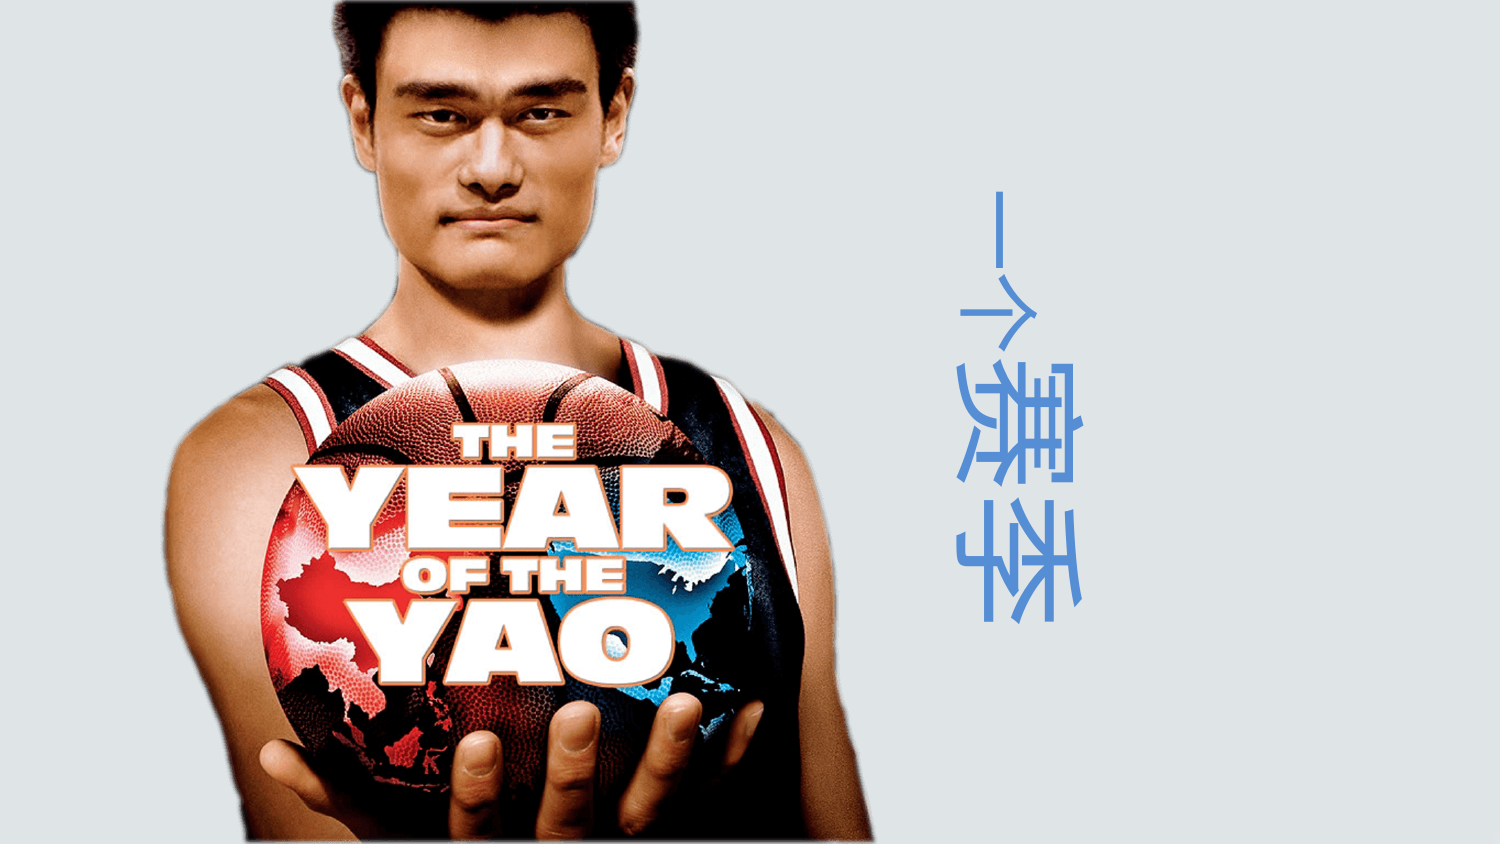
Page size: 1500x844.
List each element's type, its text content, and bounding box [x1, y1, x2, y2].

picture [0, 0, 1500, 844]
text_box 一个赛季 [915, 173, 1113, 682]
